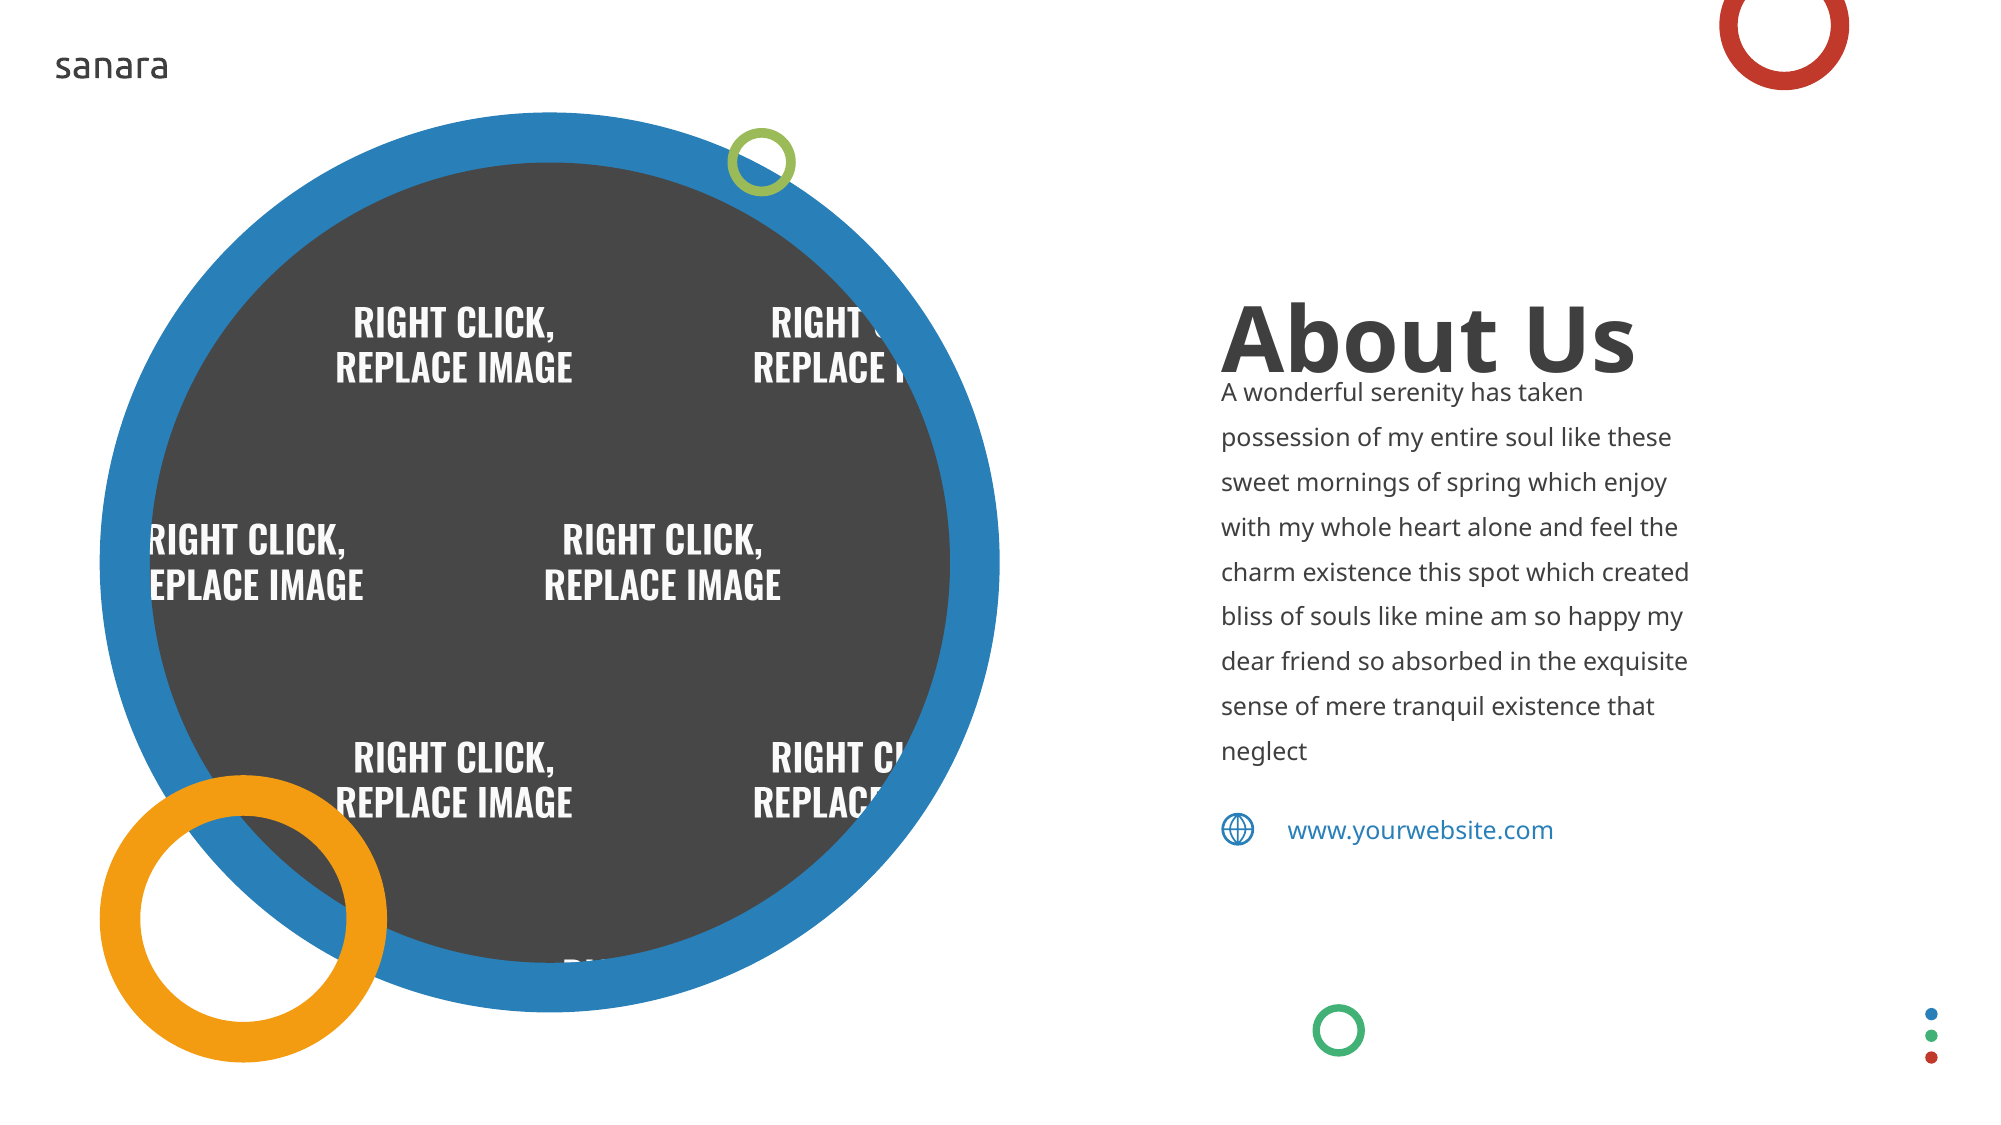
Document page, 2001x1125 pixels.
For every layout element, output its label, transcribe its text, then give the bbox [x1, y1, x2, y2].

title About Us [1206, 273, 1789, 399]
text_box www.yourwebsite.com [1272, 806, 1649, 852]
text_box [1925, 1007, 1938, 1064]
text_box A wonderful serenity has taken possession of my entire soul like these sweet mornings of spring which enjoy with my whole heart alone and feel the charm existence this spot which created bliss of souls like mine am so happy my dear friend so absorbed in the exquisite sense of mere tranquil existence that neglect [1206, 354, 1720, 773]
text_box [1221, 812, 1255, 846]
text_box [98, 809, 382, 1064]
text_box [98, 355, 149, 770]
text_box [342, 111, 729, 162]
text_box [56, 57, 167, 79]
text_box [739, 153, 758, 162]
text_box [726, 126, 797, 162]
picture [149, 162, 950, 963]
text_box [950, 354, 1001, 771]
text_box [376, 963, 758, 1014]
text_box [1311, 1003, 1366, 1058]
text_box [1718, 0, 1851, 92]
